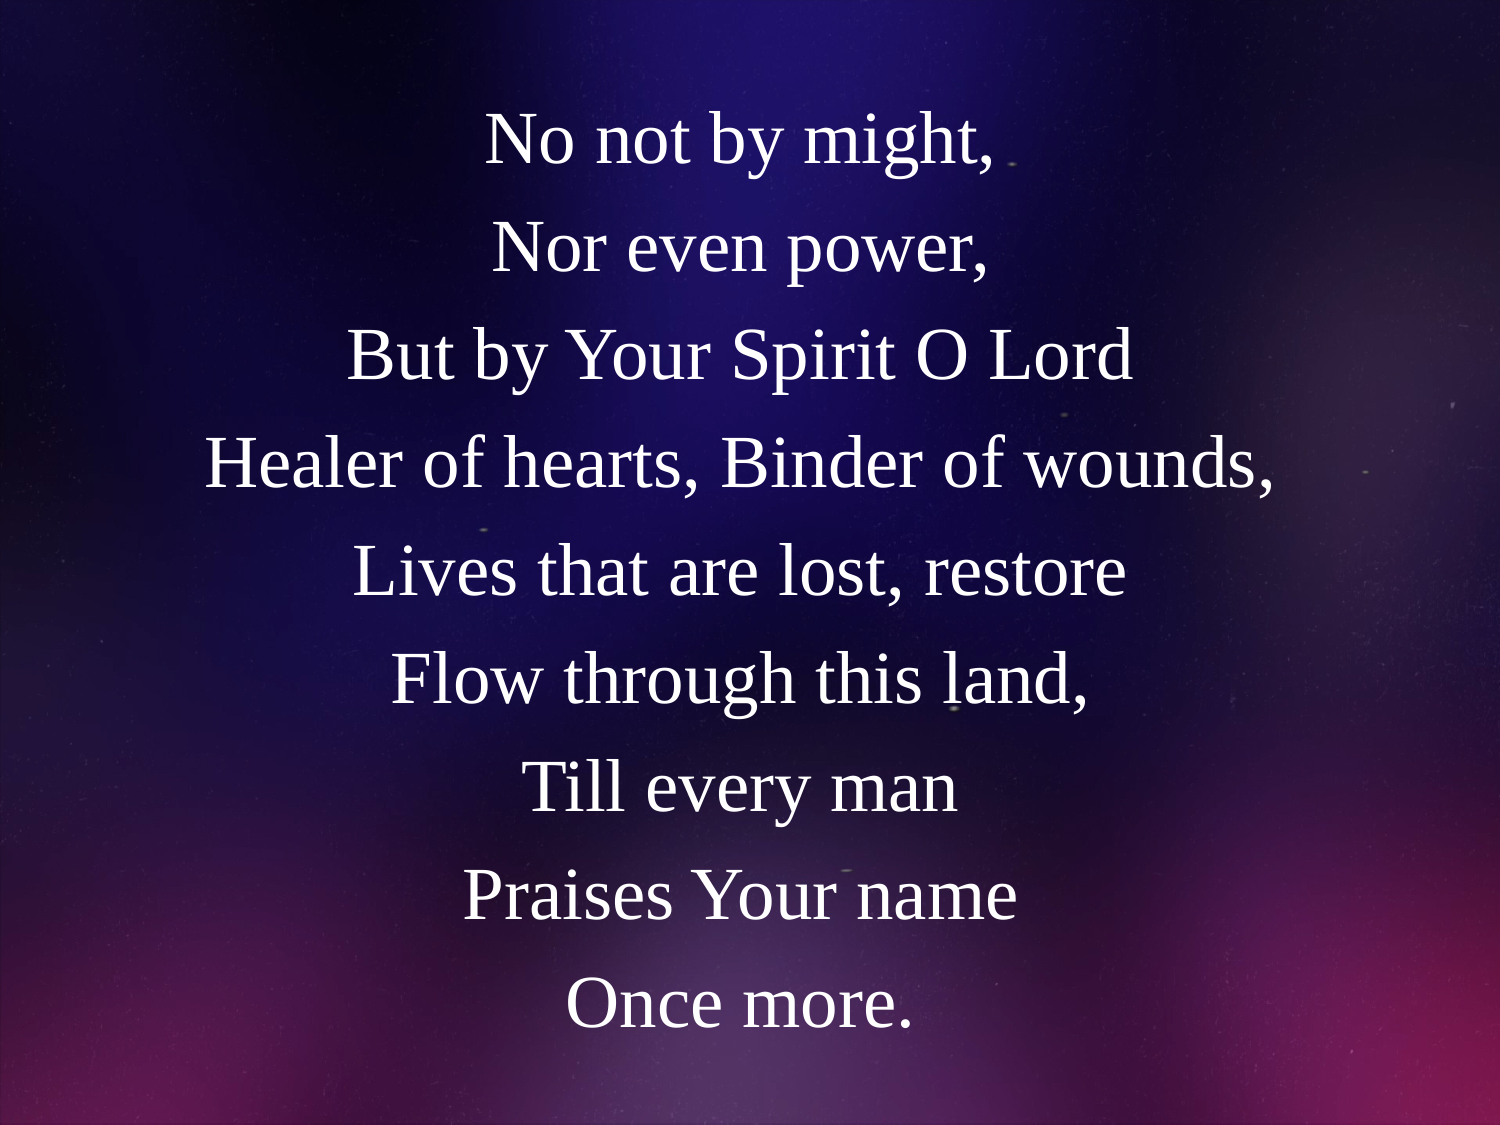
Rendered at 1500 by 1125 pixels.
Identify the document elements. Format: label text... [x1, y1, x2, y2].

picture [0, 0, 1500, 1125]
title No not by might, Nor even power, But by Your Spirit O Lord Healer of hearts, Binder of wounds, Lives that are lost, restore Flow through this land, Till every man Praises Your name Once more. [37, 462, 1463, 650]
